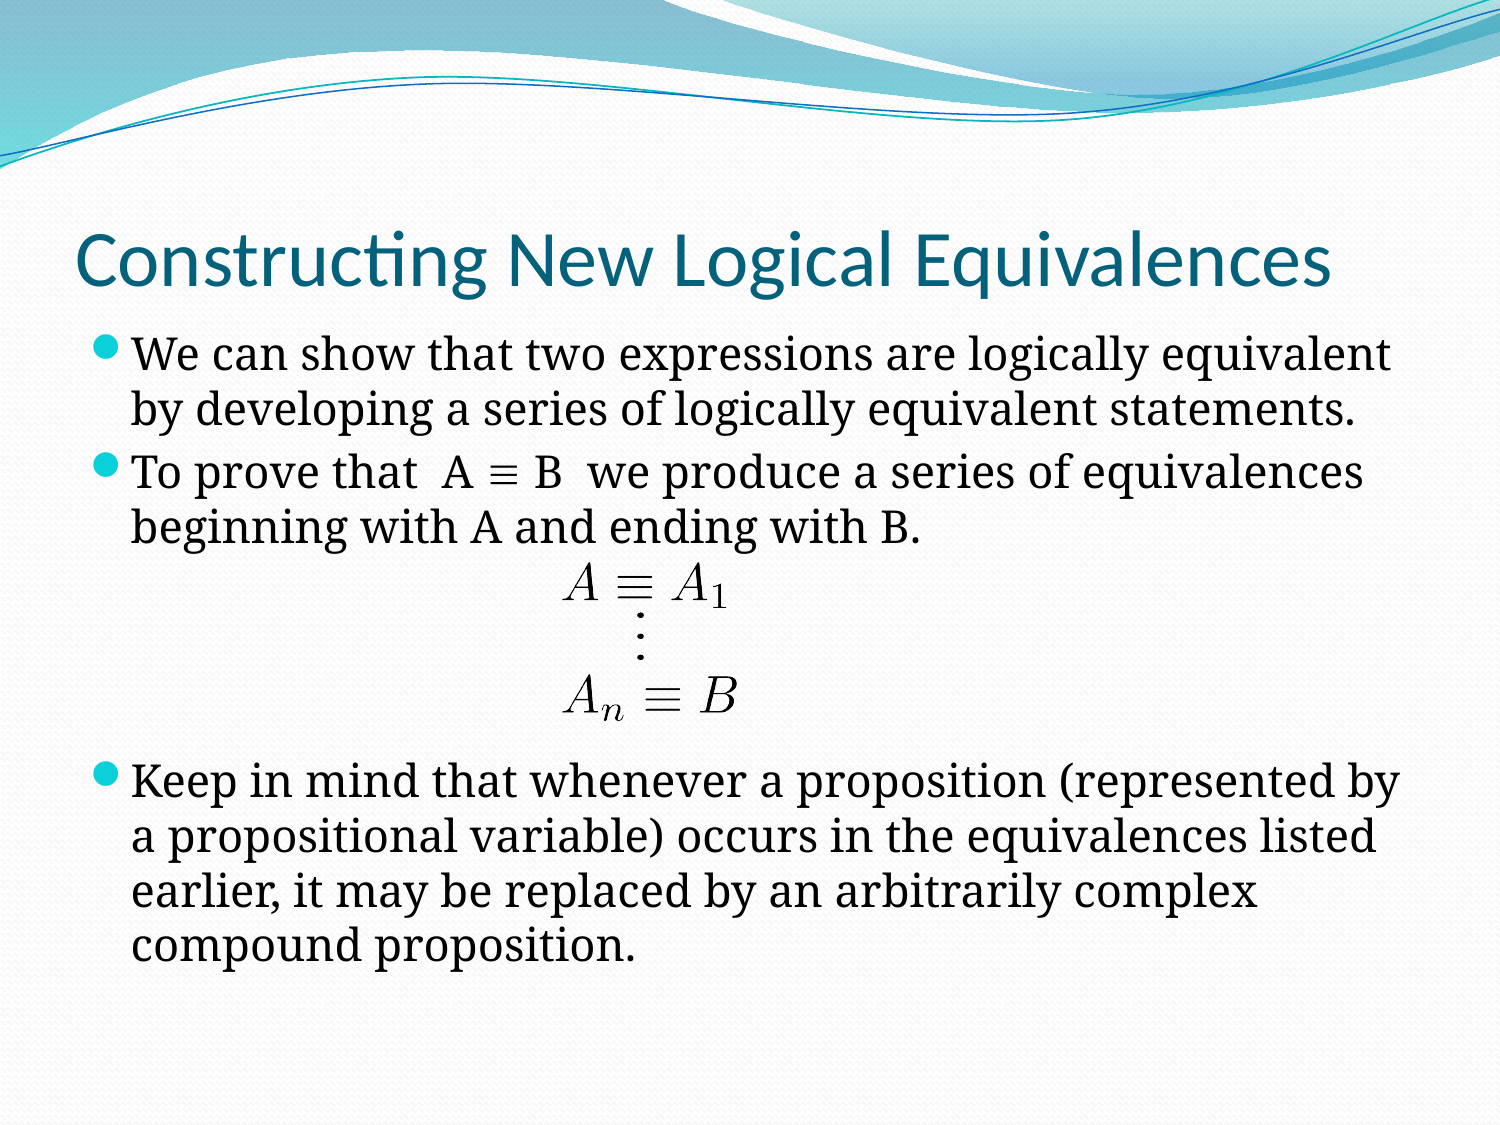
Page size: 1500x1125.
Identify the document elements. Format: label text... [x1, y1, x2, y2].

picture [562, 562, 726, 609]
picture [562, 674, 737, 721]
title Constructing New Logical Equivalences [75, 115, 1425, 303]
picture [637, 612, 644, 660]
list We can show that two expressions are logically equivalent by developing a series of logically equivalent statements. To prove that A  B we produce a series of equivalences beginning with A and ending with B. Keep in mind that whenever a proposition (represented by a propositional variable) occurs in the equivalences listed earlier, it may be replaced by an arbitrarily complex compound proposition. [75, 317, 1425, 1038]
